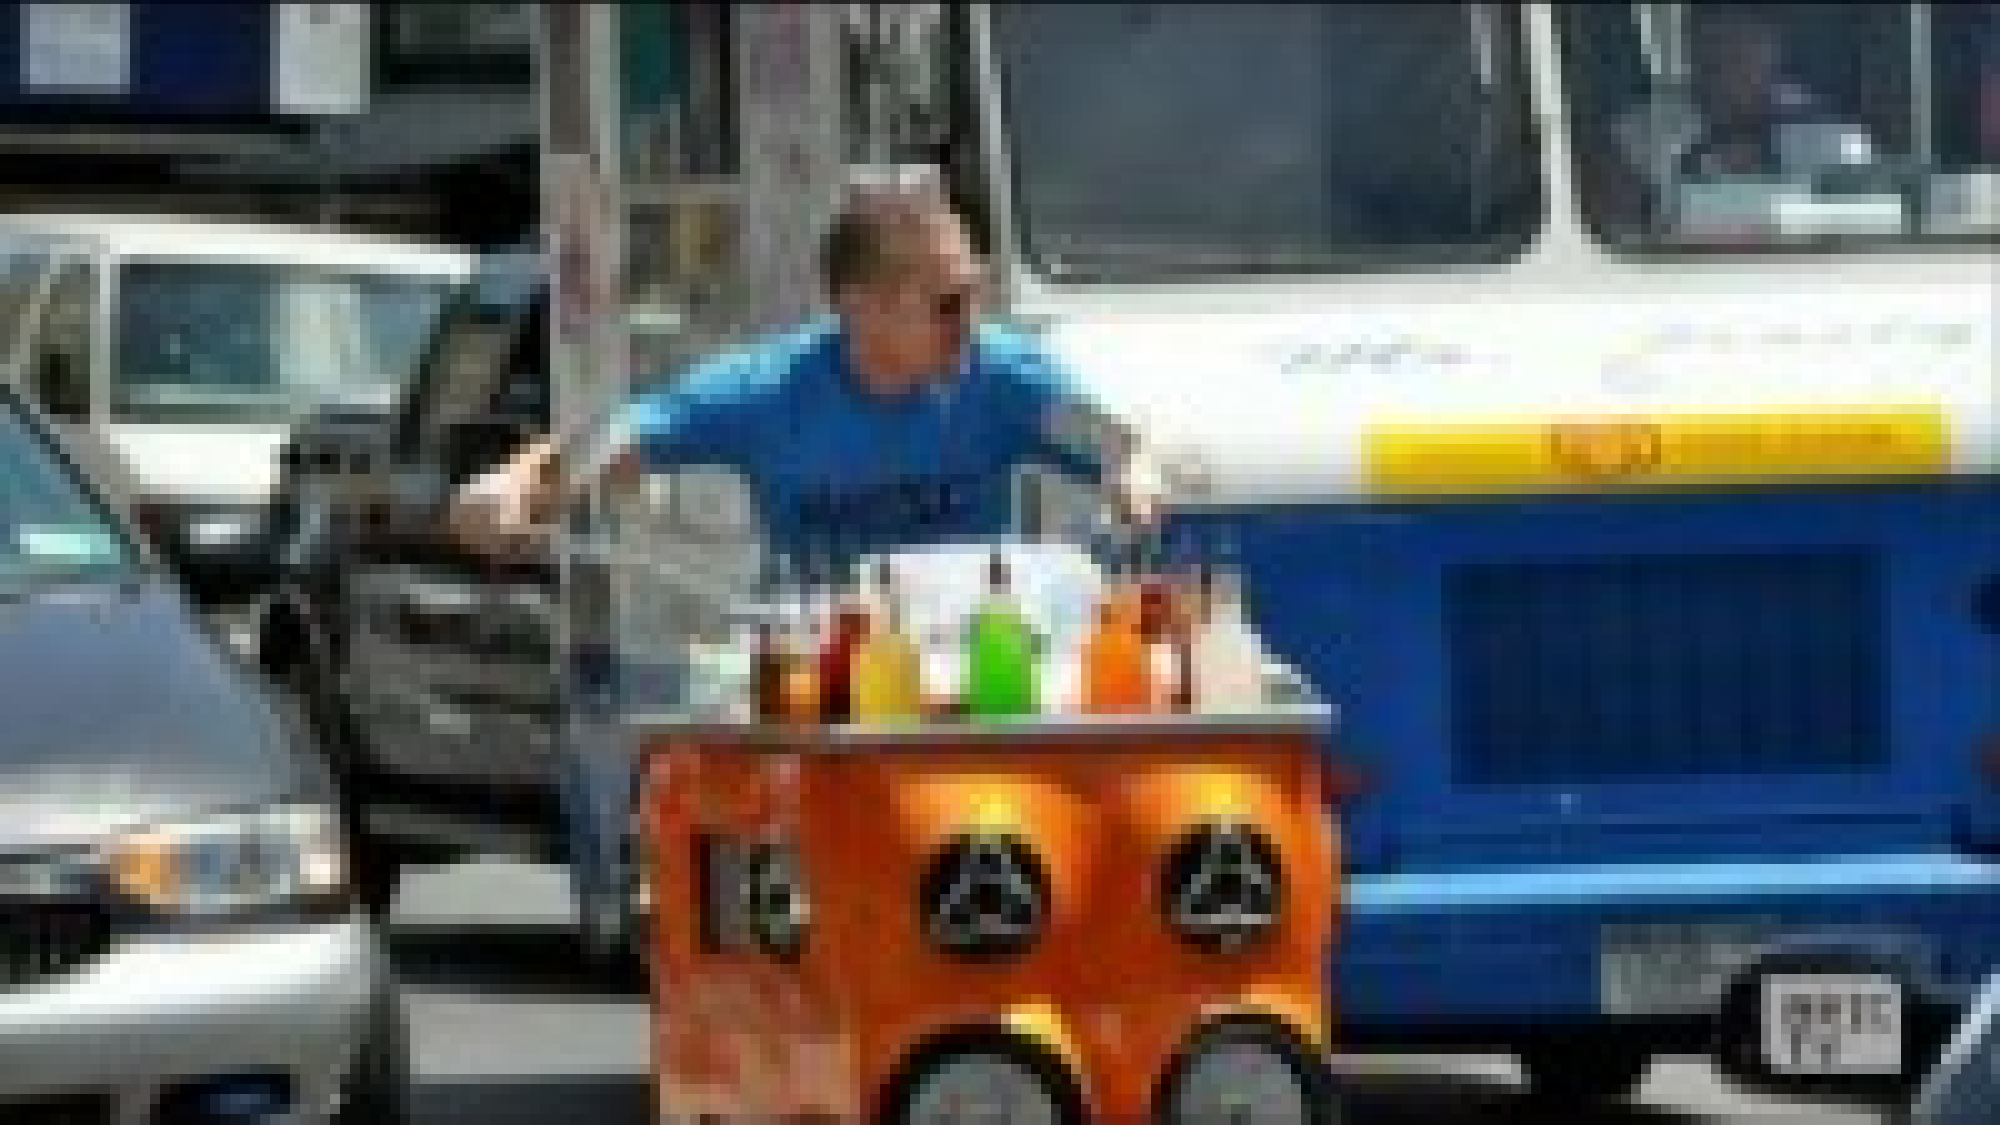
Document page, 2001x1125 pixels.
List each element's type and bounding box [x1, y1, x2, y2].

list [0, 0, 2000, 1125]
